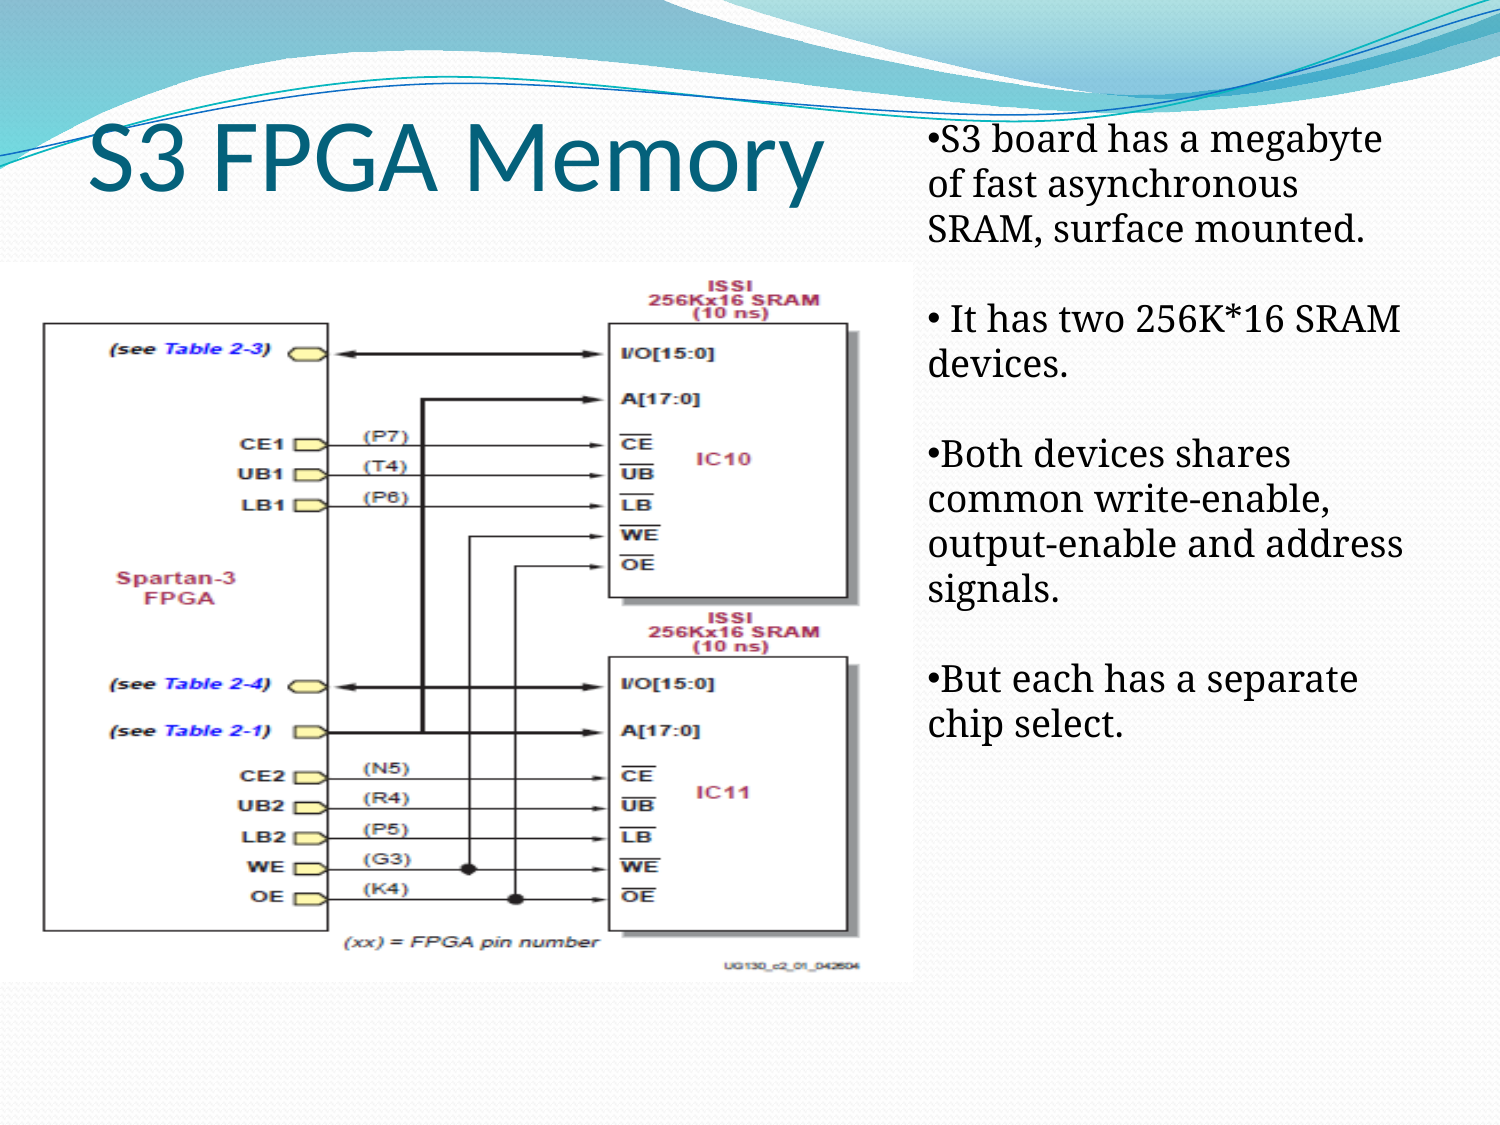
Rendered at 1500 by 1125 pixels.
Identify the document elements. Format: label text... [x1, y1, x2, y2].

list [0, 262, 913, 982]
title S3 FPGA Memory [87, 37, 1425, 213]
text_box S3 board has a megabyte of fast asynchronous SRAM, surface mounted. It has two 256K*16 SRAM devices. Both devices shares common write-enable, output-enable and address signals. But each has a separate chip select. [912, 62, 1438, 888]
